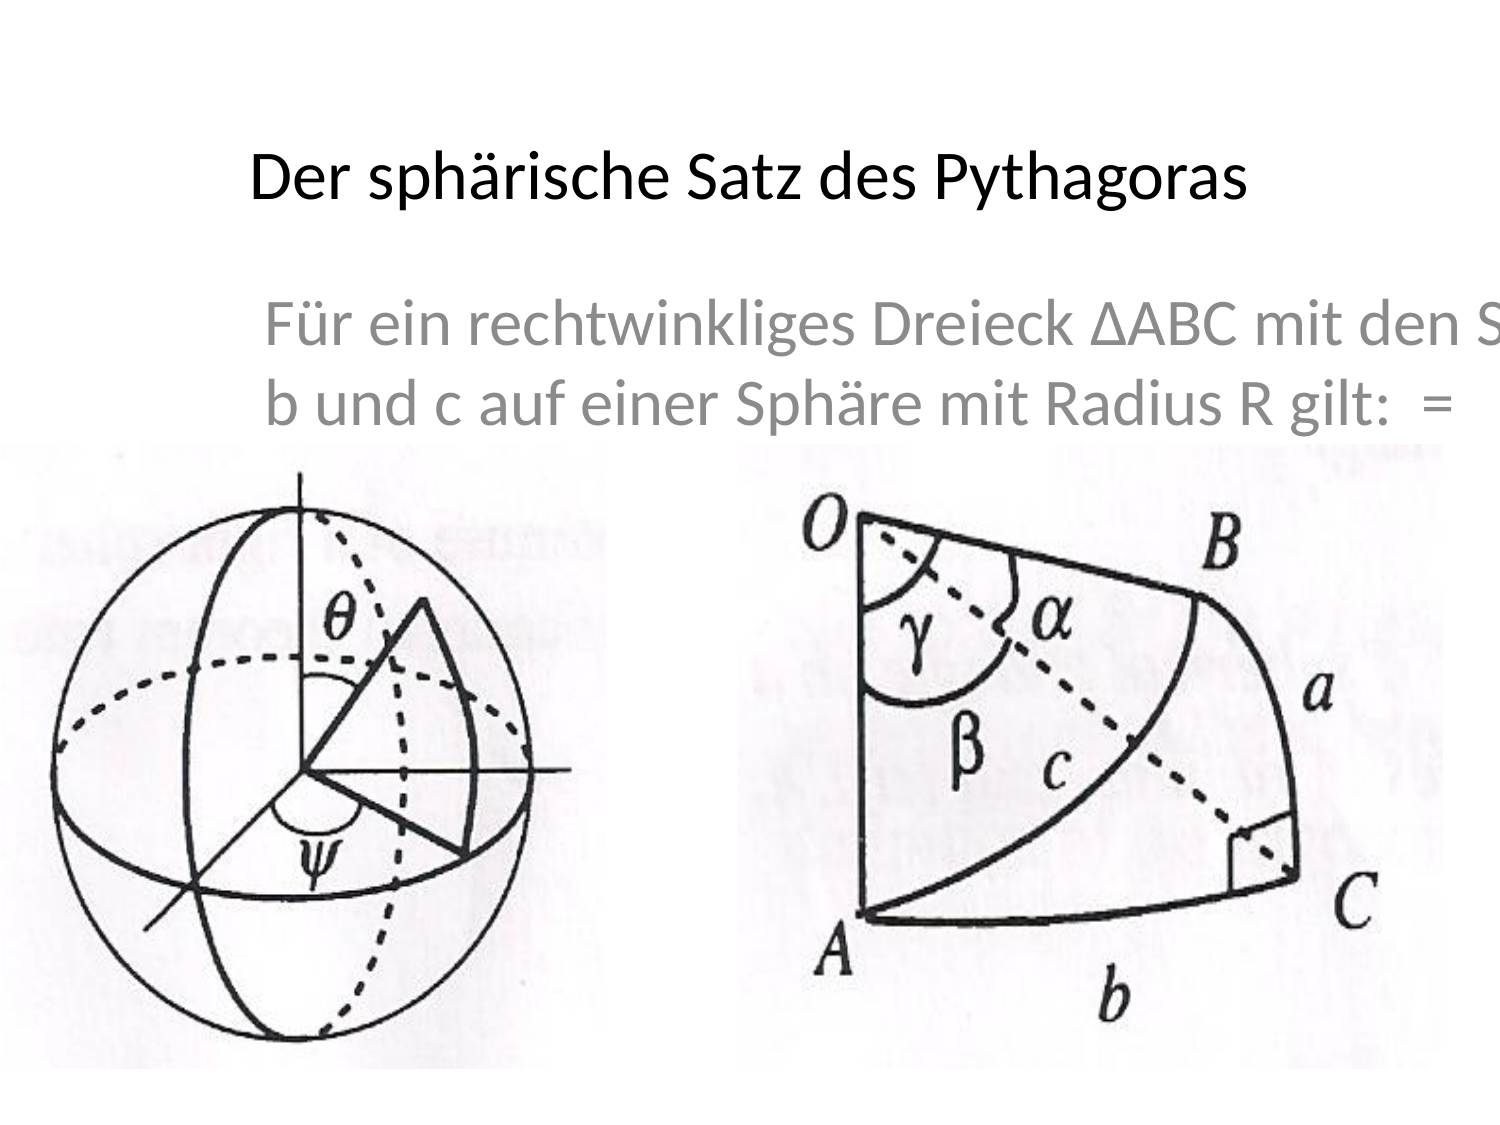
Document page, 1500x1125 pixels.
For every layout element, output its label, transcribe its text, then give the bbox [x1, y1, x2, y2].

picture [738, 443, 1443, 1069]
picture [0, 443, 607, 1069]
title Der sphärische Satz des Pythagoras [187, 104, 1313, 238]
